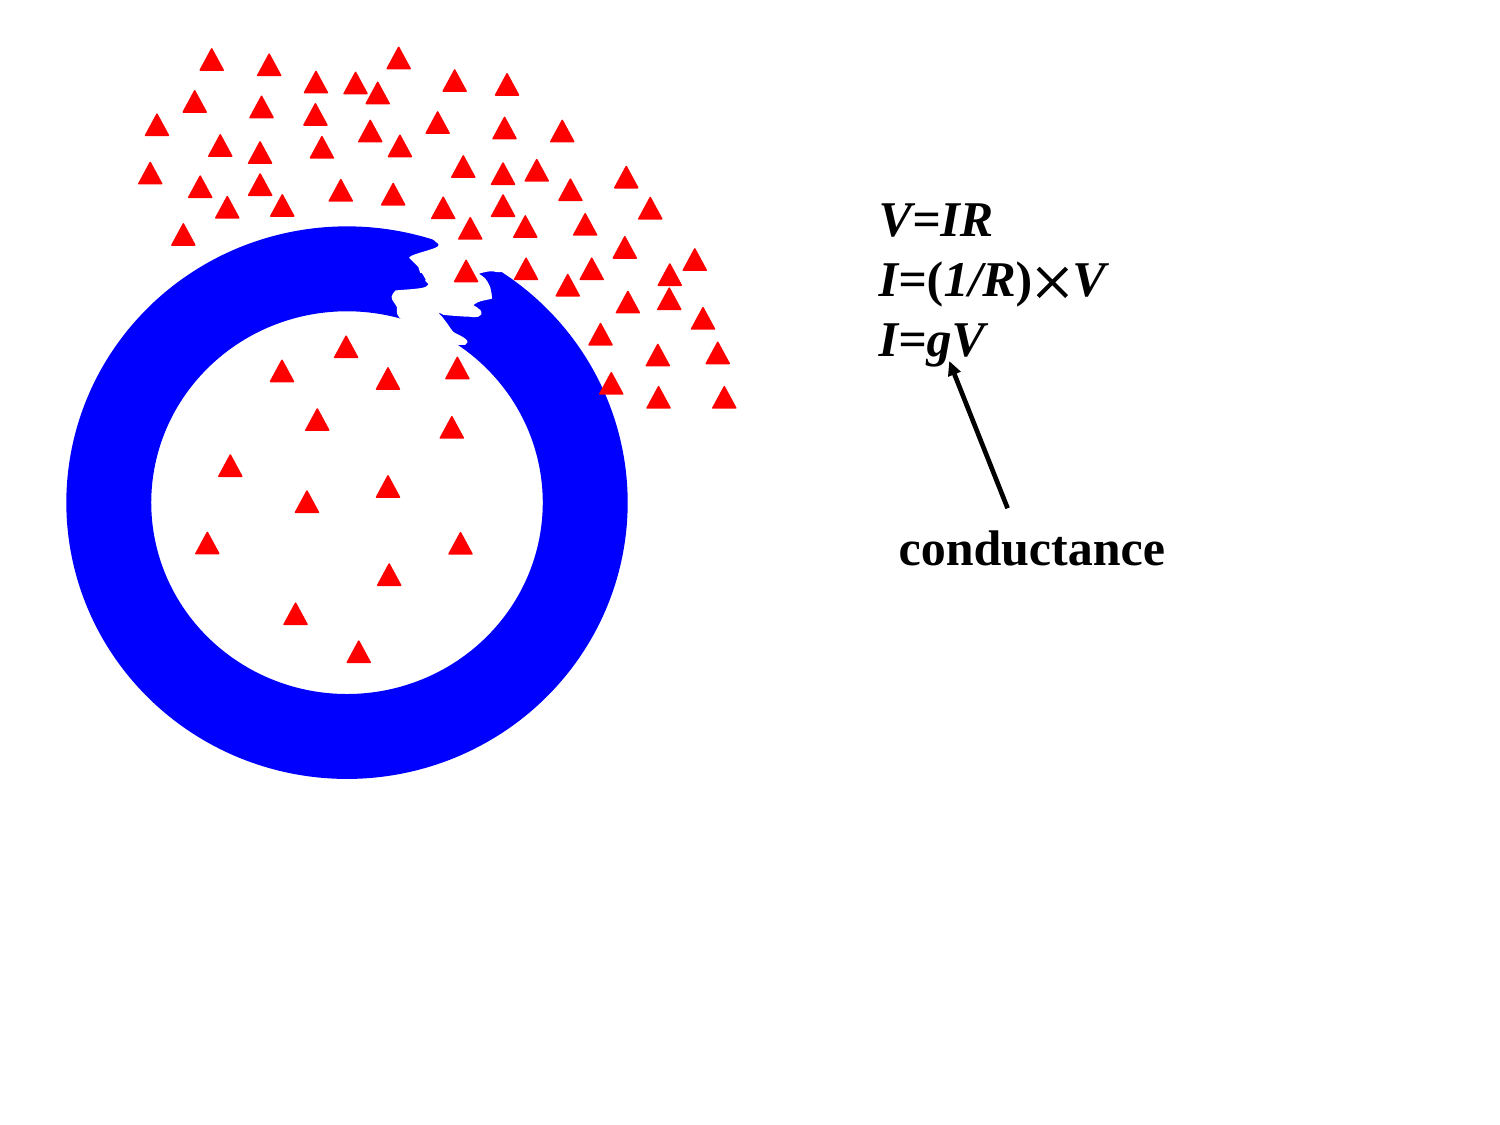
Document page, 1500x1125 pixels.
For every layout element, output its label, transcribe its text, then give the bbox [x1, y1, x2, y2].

text_box [599, 372, 623, 394]
text_box [138, 162, 162, 184]
text_box [248, 141, 272, 164]
text_box [657, 288, 681, 310]
text_box [304, 71, 328, 93]
text_box [491, 195, 515, 217]
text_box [949, 360, 1008, 509]
text_box [589, 323, 612, 345]
text_box [658, 264, 682, 286]
text_box [616, 291, 640, 313]
text_box [257, 54, 281, 76]
text_box [440, 416, 464, 438]
text_box [344, 72, 368, 94]
text_box [270, 360, 294, 382]
text_box [376, 475, 400, 498]
text_box [329, 179, 353, 201]
text_box [366, 82, 390, 104]
text_box [556, 274, 580, 296]
text_box [188, 176, 212, 198]
text_box [558, 179, 582, 201]
text_box [712, 386, 736, 408]
text_box [445, 357, 469, 379]
text_box V=IR I=(1/R)V I=gV [863, 179, 1121, 375]
text_box [493, 117, 517, 139]
text_box [495, 73, 519, 96]
text_box [208, 134, 232, 157]
text_box [614, 166, 638, 188]
text_box [443, 69, 467, 92]
text_box [334, 336, 358, 358]
text_box [108, 268, 586, 737]
text_box [250, 96, 274, 118]
text_box [303, 103, 327, 126]
text_box [454, 260, 478, 282]
text_box [683, 248, 707, 271]
text_box [691, 307, 715, 329]
text_box [218, 455, 242, 477]
text_box [491, 163, 515, 185]
text_box [431, 197, 455, 219]
text_box [387, 47, 411, 69]
text_box [449, 532, 472, 554]
text_box [525, 159, 549, 181]
text_box [451, 155, 475, 178]
text_box [183, 90, 207, 113]
text_box [248, 174, 272, 196]
text_box [514, 258, 538, 280]
text_box [270, 194, 294, 217]
text_box [145, 114, 169, 136]
text_box [388, 135, 412, 157]
text_box [426, 111, 450, 134]
text_box [358, 120, 382, 142]
text_box [200, 48, 224, 71]
text_box [392, 238, 502, 345]
text_box [573, 213, 597, 235]
text_box [458, 217, 482, 239]
text_box [513, 215, 537, 238]
text_box [305, 409, 329, 431]
text_box [647, 386, 671, 408]
text_box [550, 120, 574, 142]
text_box [310, 136, 334, 158]
text_box [295, 491, 319, 513]
text_box [284, 603, 308, 625]
text_box [347, 641, 371, 663]
text_box [706, 342, 730, 364]
text_box [580, 258, 604, 280]
text_box [646, 344, 670, 366]
text_box [376, 367, 400, 390]
text_box [613, 236, 637, 259]
text_box [377, 564, 401, 586]
text_box [215, 196, 239, 218]
text_box [171, 223, 195, 246]
text_box conductance [883, 508, 1181, 583]
text_box [381, 183, 405, 205]
text_box [638, 197, 662, 219]
text_box [195, 532, 219, 554]
